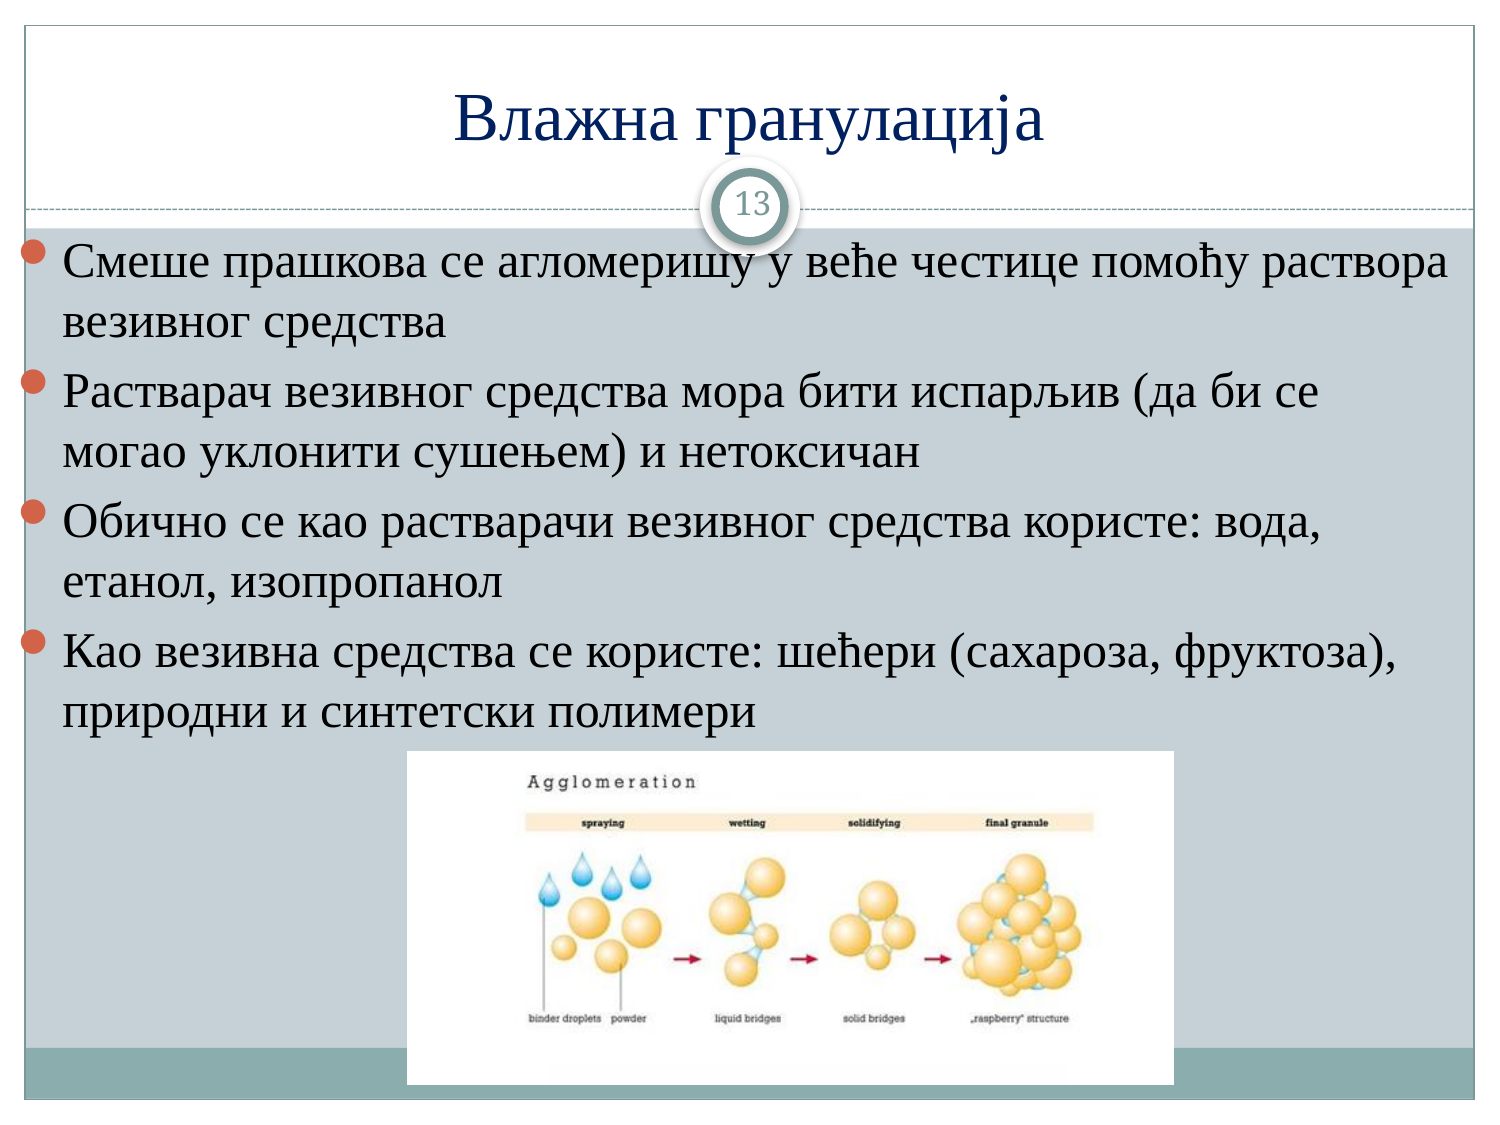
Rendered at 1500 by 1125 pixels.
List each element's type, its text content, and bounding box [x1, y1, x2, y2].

list Смеше прашкова се агломеришу у веће честице помоћу раствора везивног средства Растварач везивног средства мора бити испарљив (да би се могао уклонити сушењем) и нетоксичан Обично се као растварачи везивног средства користе: вода, етанол, изопропанол Као везивна средства се користе: шећери (сахароза, фруктоза), природни и синтетски полимери [2, 219, 1471, 970]
title Влажна гранулација [49, 37, 1450, 162]
picture [407, 751, 1174, 1085]
slide_number 13 [715, 168, 791, 219]
